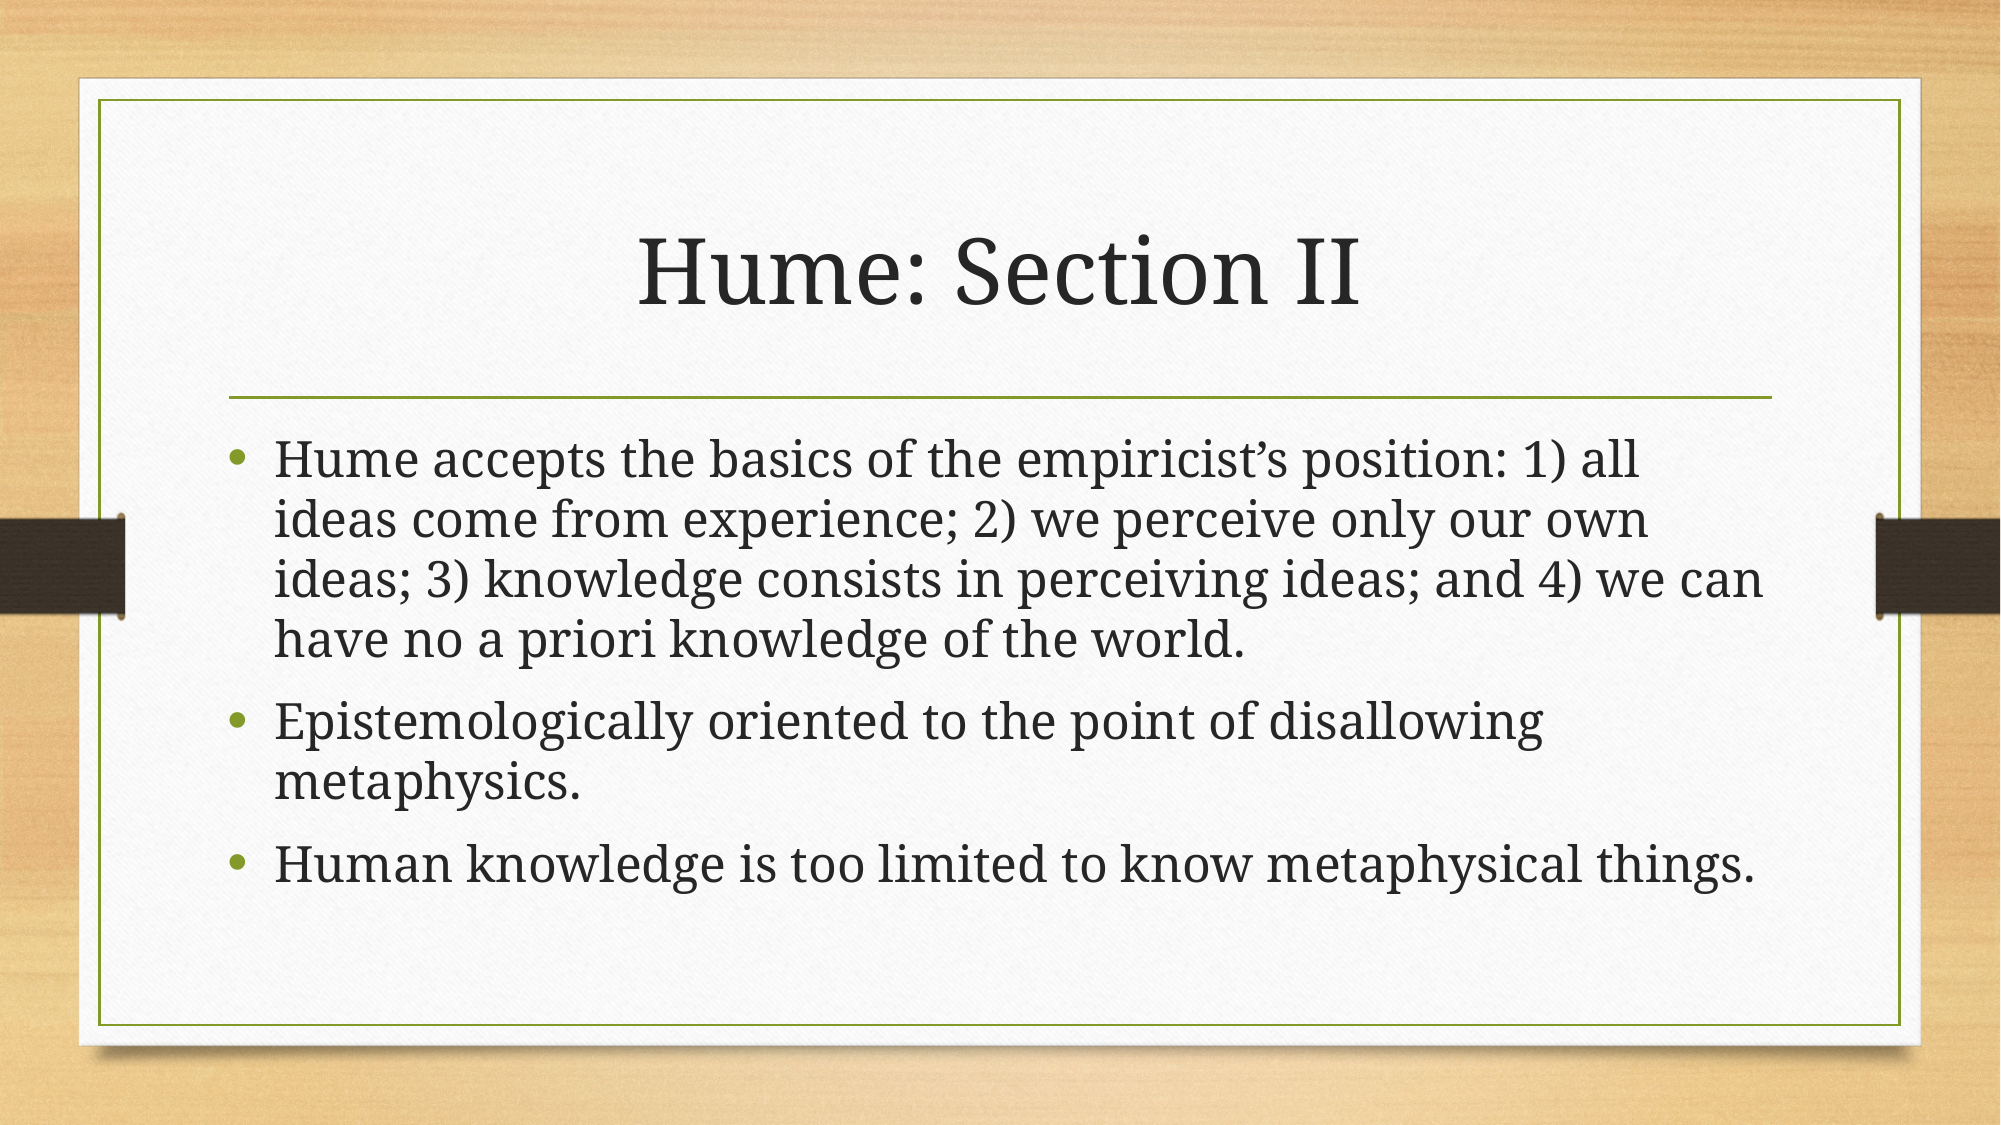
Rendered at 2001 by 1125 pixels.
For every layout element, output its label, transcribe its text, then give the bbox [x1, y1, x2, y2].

picture [0, 0, 2001, 1125]
title Hume: Section II [212, 161, 1788, 375]
list Hume accepts the basics of the empiricist’s position: 1) all ideas come from experience; 2) we perceive only our own ideas; 3) knowledge consists in perceiving ideas; and 4) we can have no a priori knowledge of the world. Epistemologically oriented to the point of disallowing metaphysics. Human knowledge is too limited to know metaphysical things. [212, 419, 1788, 964]
